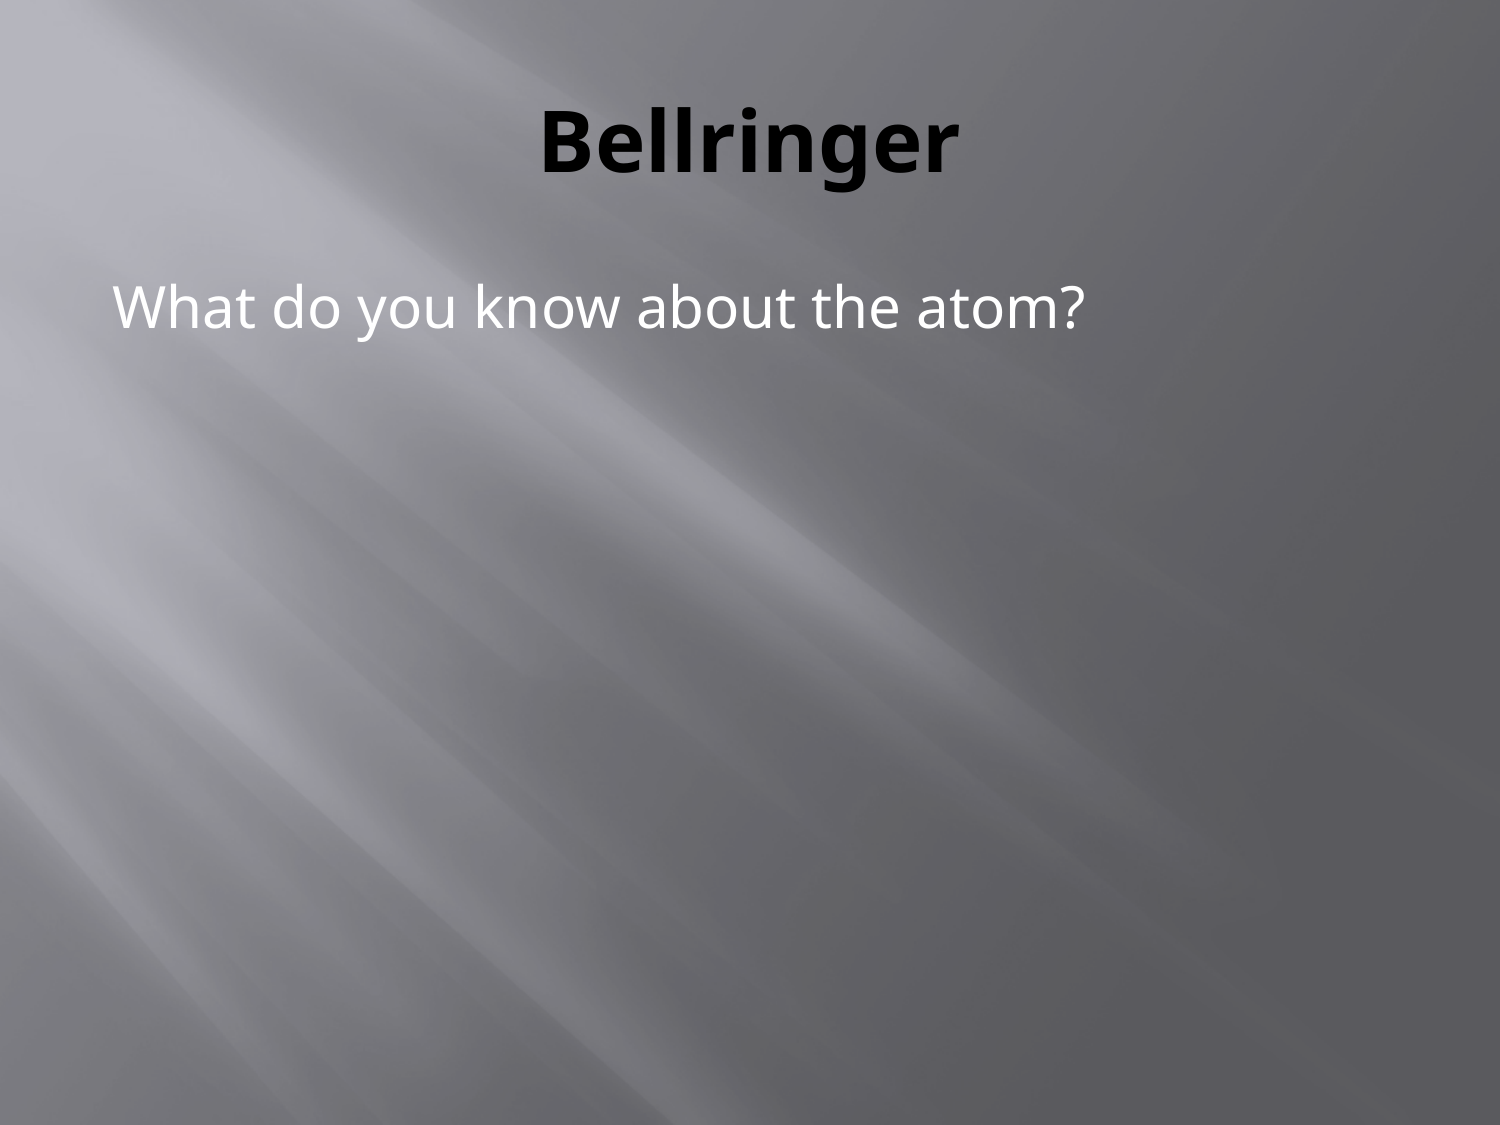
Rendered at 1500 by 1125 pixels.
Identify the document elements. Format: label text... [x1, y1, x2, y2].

list What do you know about the atom? [75, 262, 1425, 1035]
title Bellringer [75, 45, 1425, 233]
